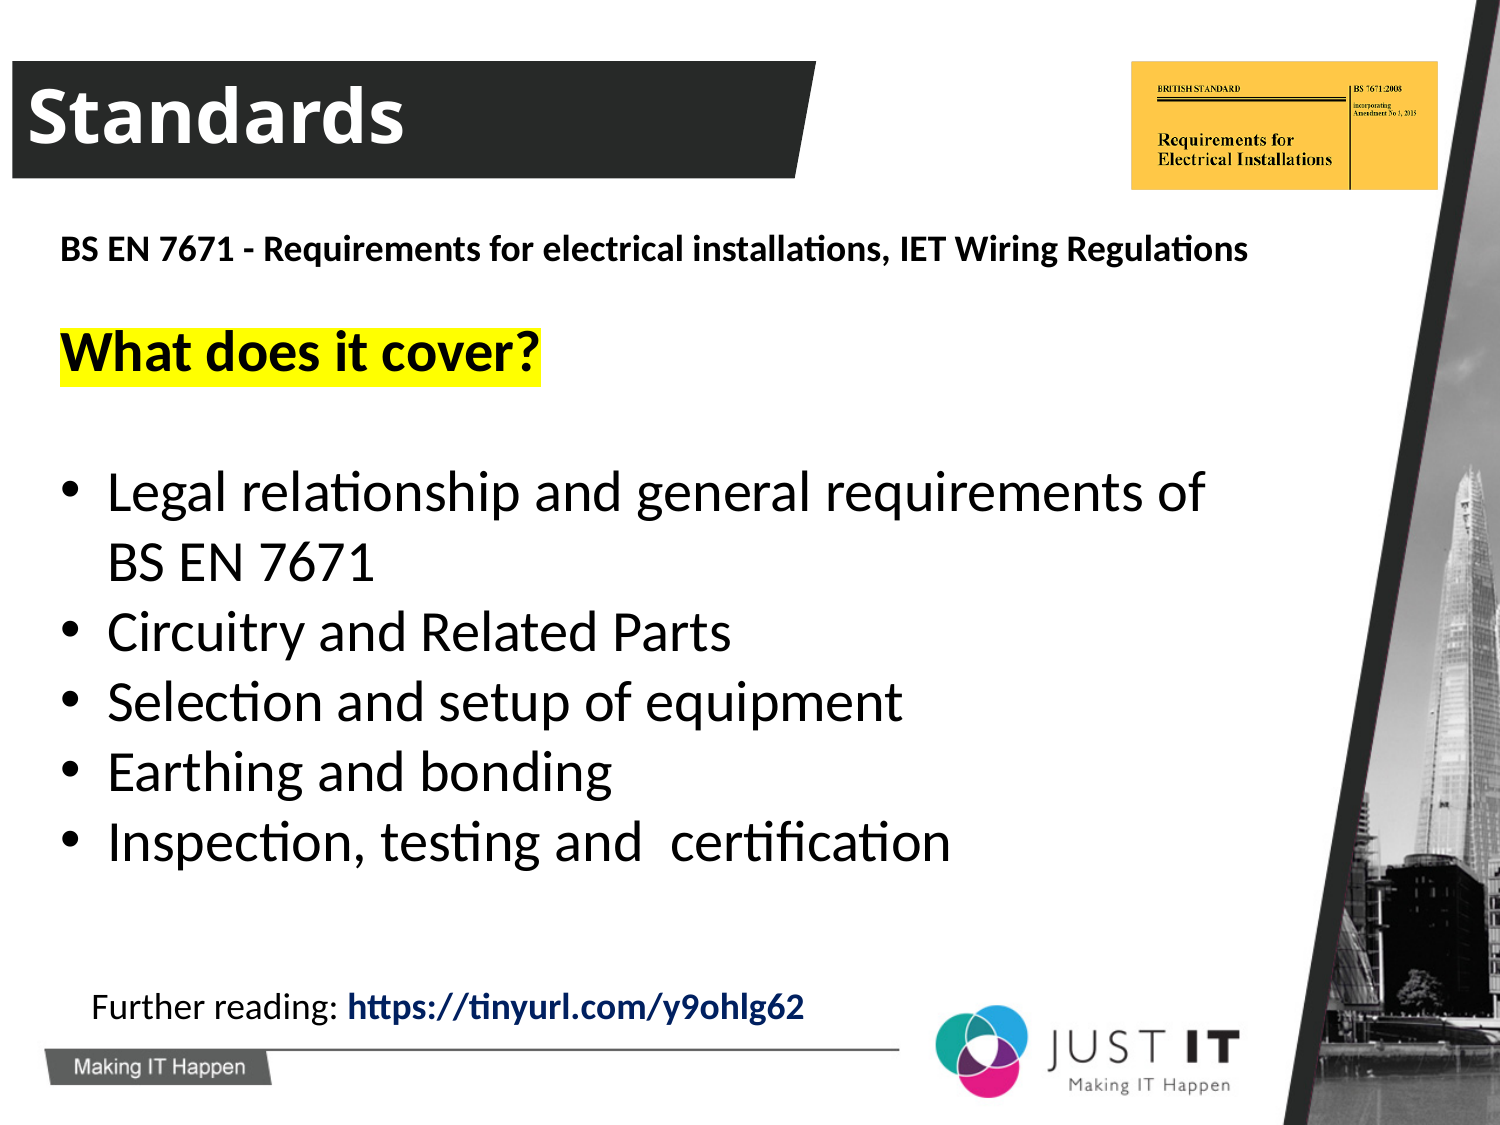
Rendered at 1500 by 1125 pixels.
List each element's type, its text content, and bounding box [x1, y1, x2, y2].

text_box Further reading: https://tinyurl.com/y9ohlg62 [76, 974, 975, 1035]
text_box BS EN 7671 - Requirements for electrical installations, IET Wiring Regulations What does it cover? Legal relationship and general requirements of BS EN 7671 Circuitry and Related Parts Selection and setup of equipment Earthing and bonding Inspection, testing and certification [45, 216, 1270, 881]
title Standards [12, 61, 927, 179]
picture [0, 0, 1500, 1125]
